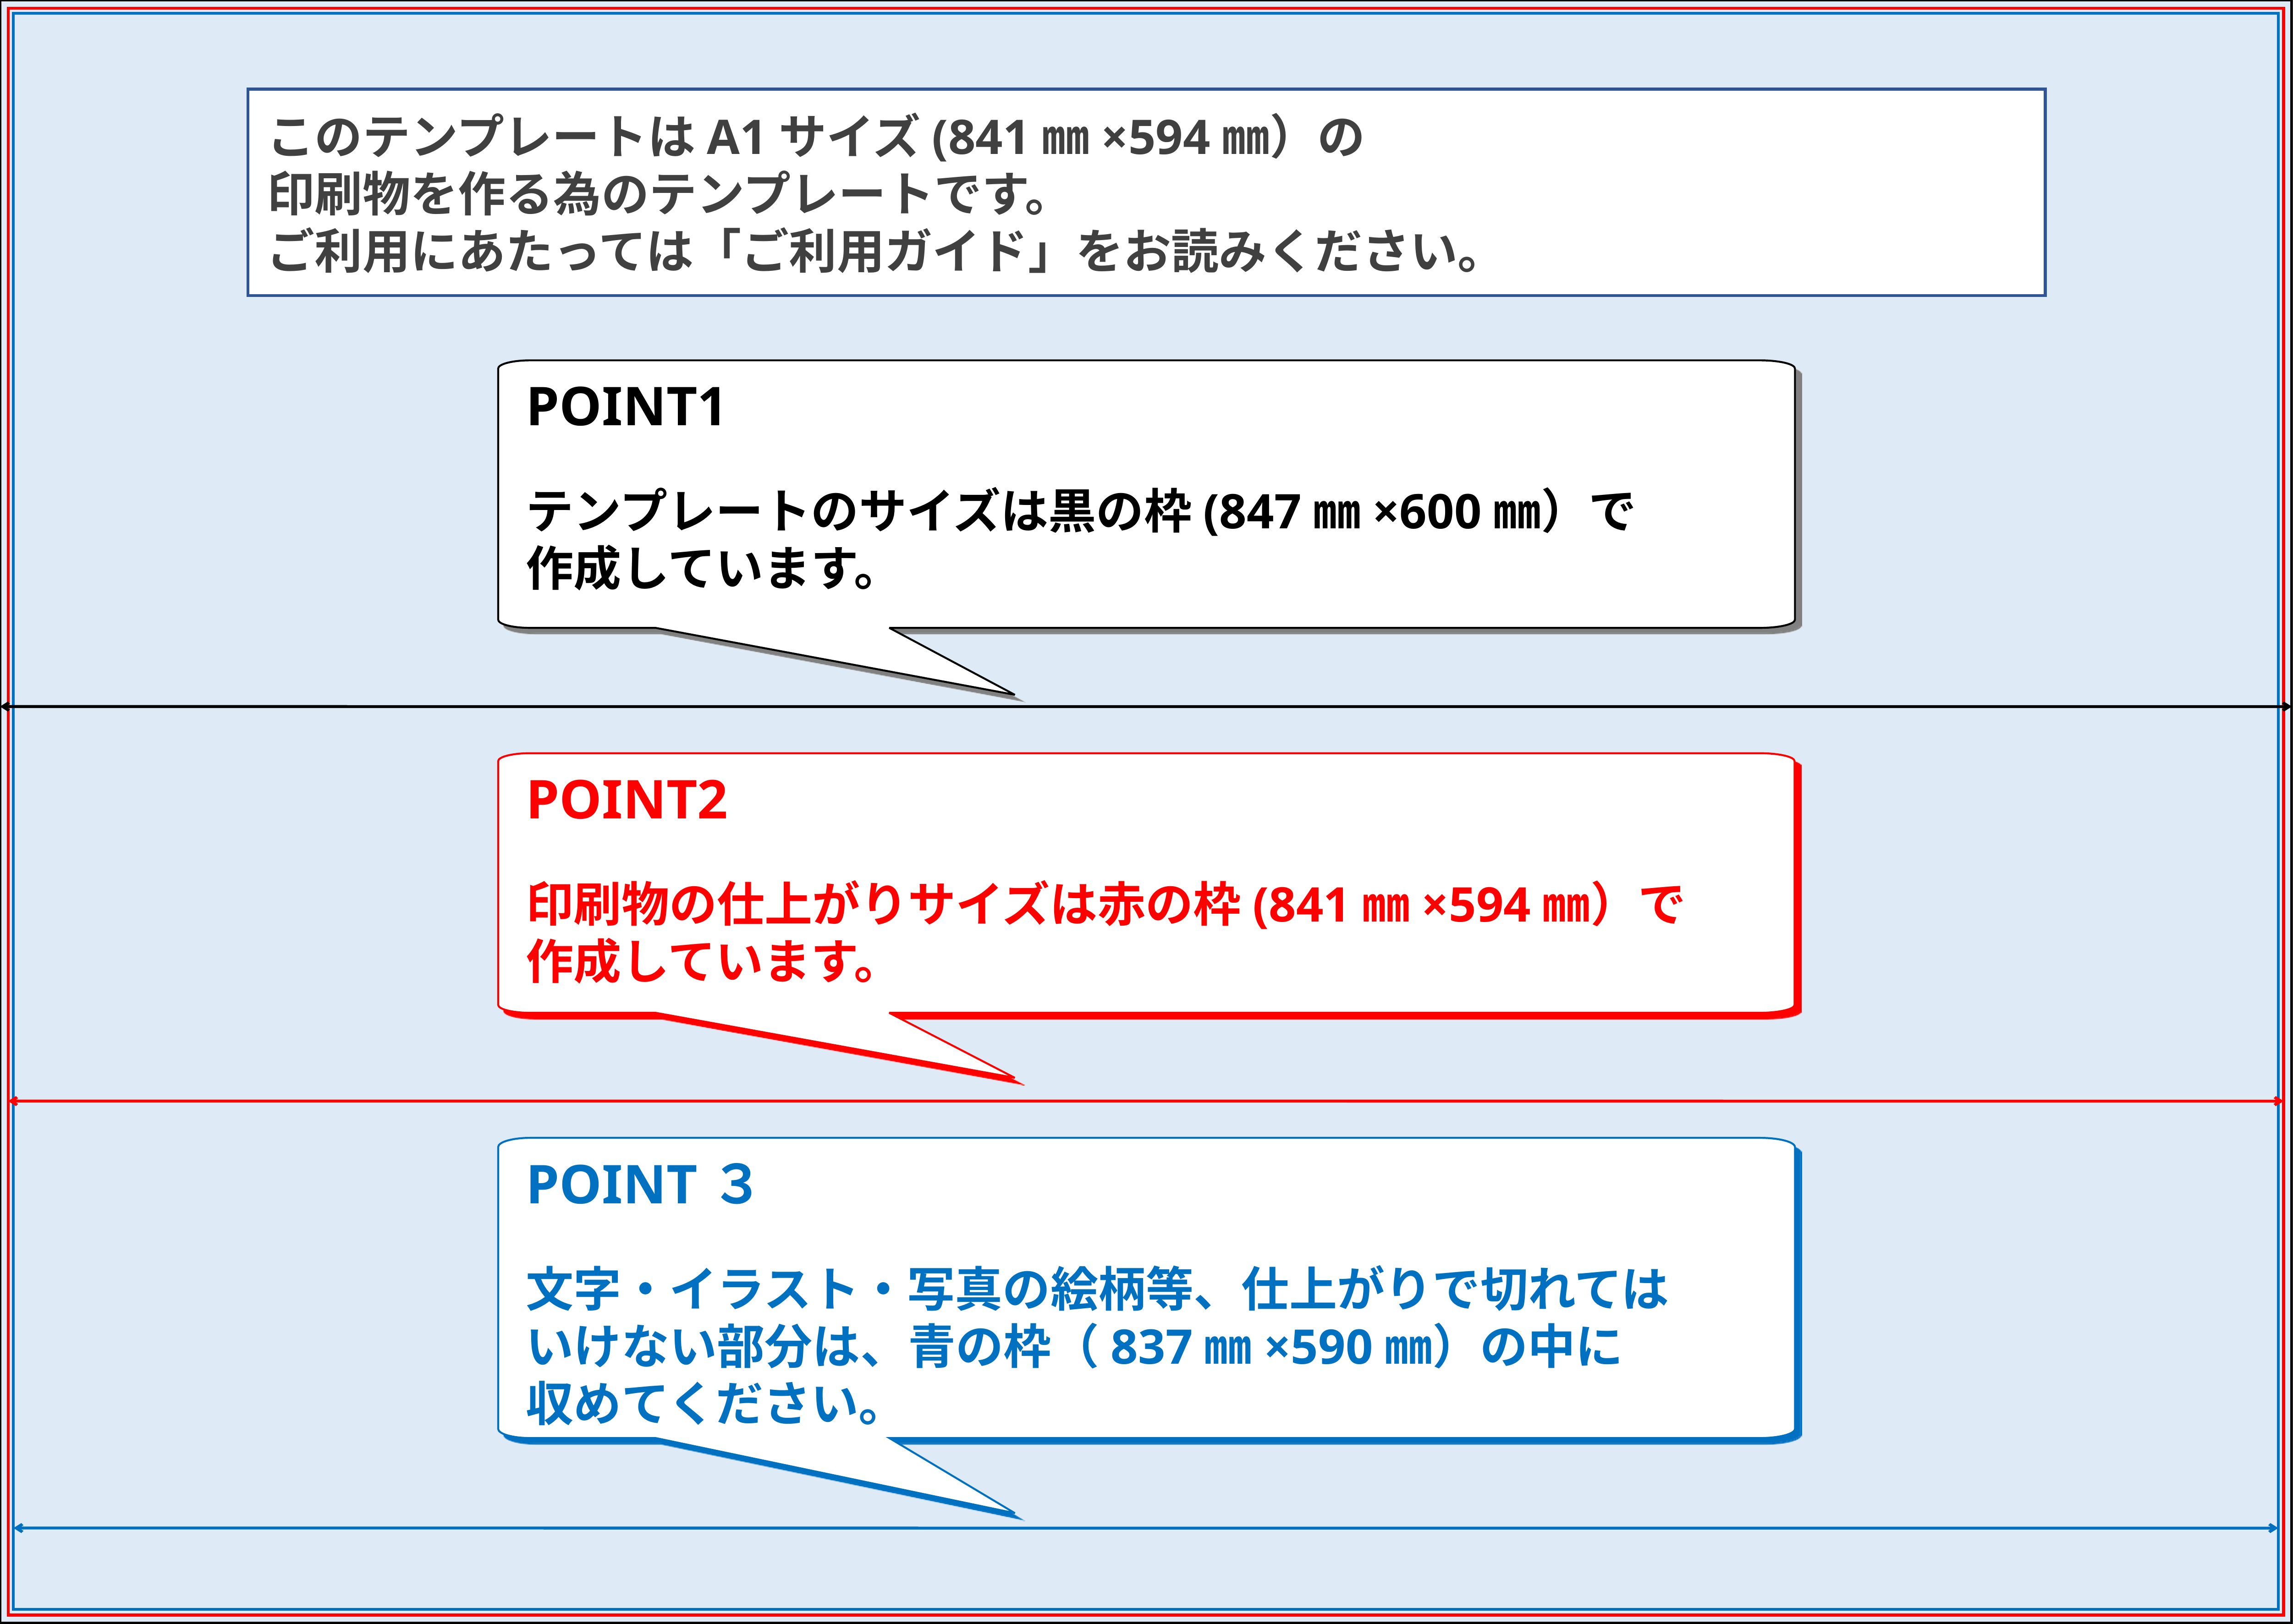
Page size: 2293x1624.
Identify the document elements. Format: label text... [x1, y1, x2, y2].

text_box [13, 13, 2279, 706]
text_box [0, 0, 2292, 706]
text_box [13, 1525, 2278, 1531]
text_box POINT1 テンプレートのサイズは黒の枠(847㎜×600㎜）で 作成しています。 [498, 360, 1795, 695]
text_box [8, 1097, 2284, 1105]
text_box [0, 707, 2292, 1624]
text_box POINT３ 文字・イラスト・写真の絵柄等、仕上がりで切れては いけない部分は、青の枠（837㎜×590㎜）の中に 収めてください。 [498, 1138, 1795, 1514]
text_box このテンプレートはA1サイズ(841㎜×594㎜）の 印刷物を作る為のテンプレートです。 ご利用にあたっては「ご利用ガイド」をお読みください。 [247, 88, 2046, 296]
text_box [13, 707, 2279, 1101]
text_box [8, 707, 2284, 1615]
text_box [8, 707, 13, 1101]
text_box POINT2 印刷物の仕上がりサイズは赤の枠(841㎜×594㎜）で 作成しています。 [498, 753, 1795, 1078]
text_box [0, 703, 2292, 710]
text_box [13, 1101, 2279, 1610]
text_box [8, 8, 2284, 706]
